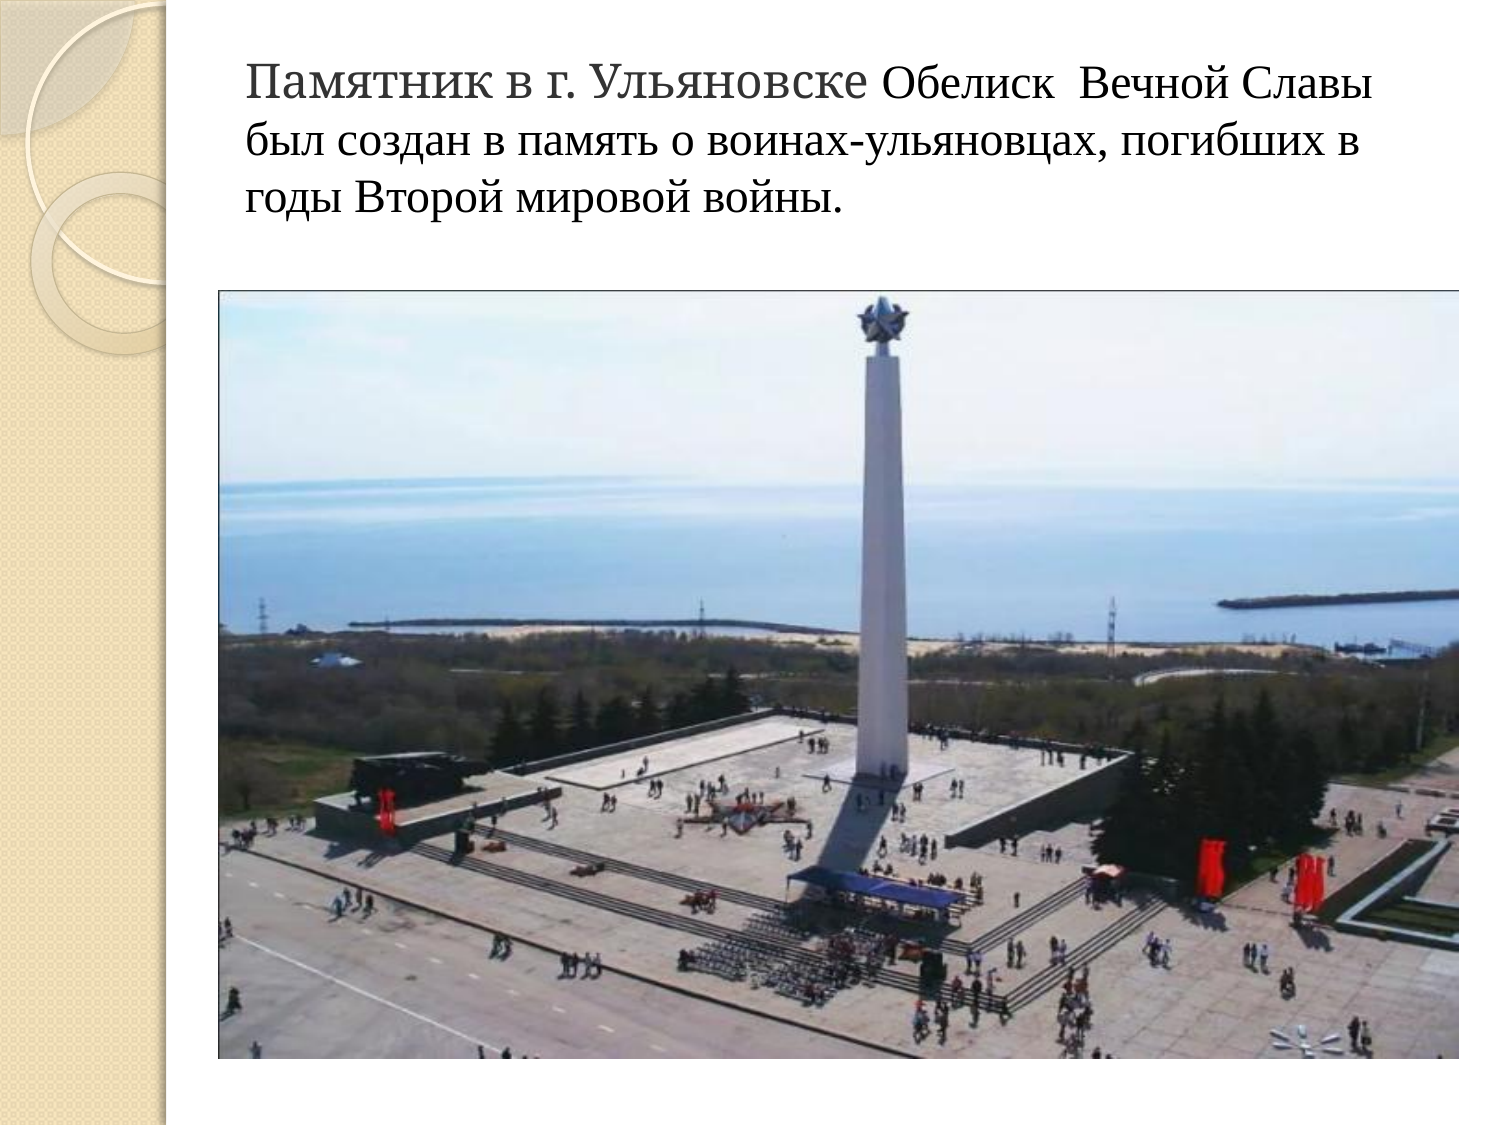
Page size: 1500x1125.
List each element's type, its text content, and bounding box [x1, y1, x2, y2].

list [218, 290, 1459, 1059]
title Памятник в г. Ульяновске Обелиск Вечной Славы был создан в память о воинах-ульяновцах, погибших в годы Второй мировой войны. [230, 42, 1461, 231]
